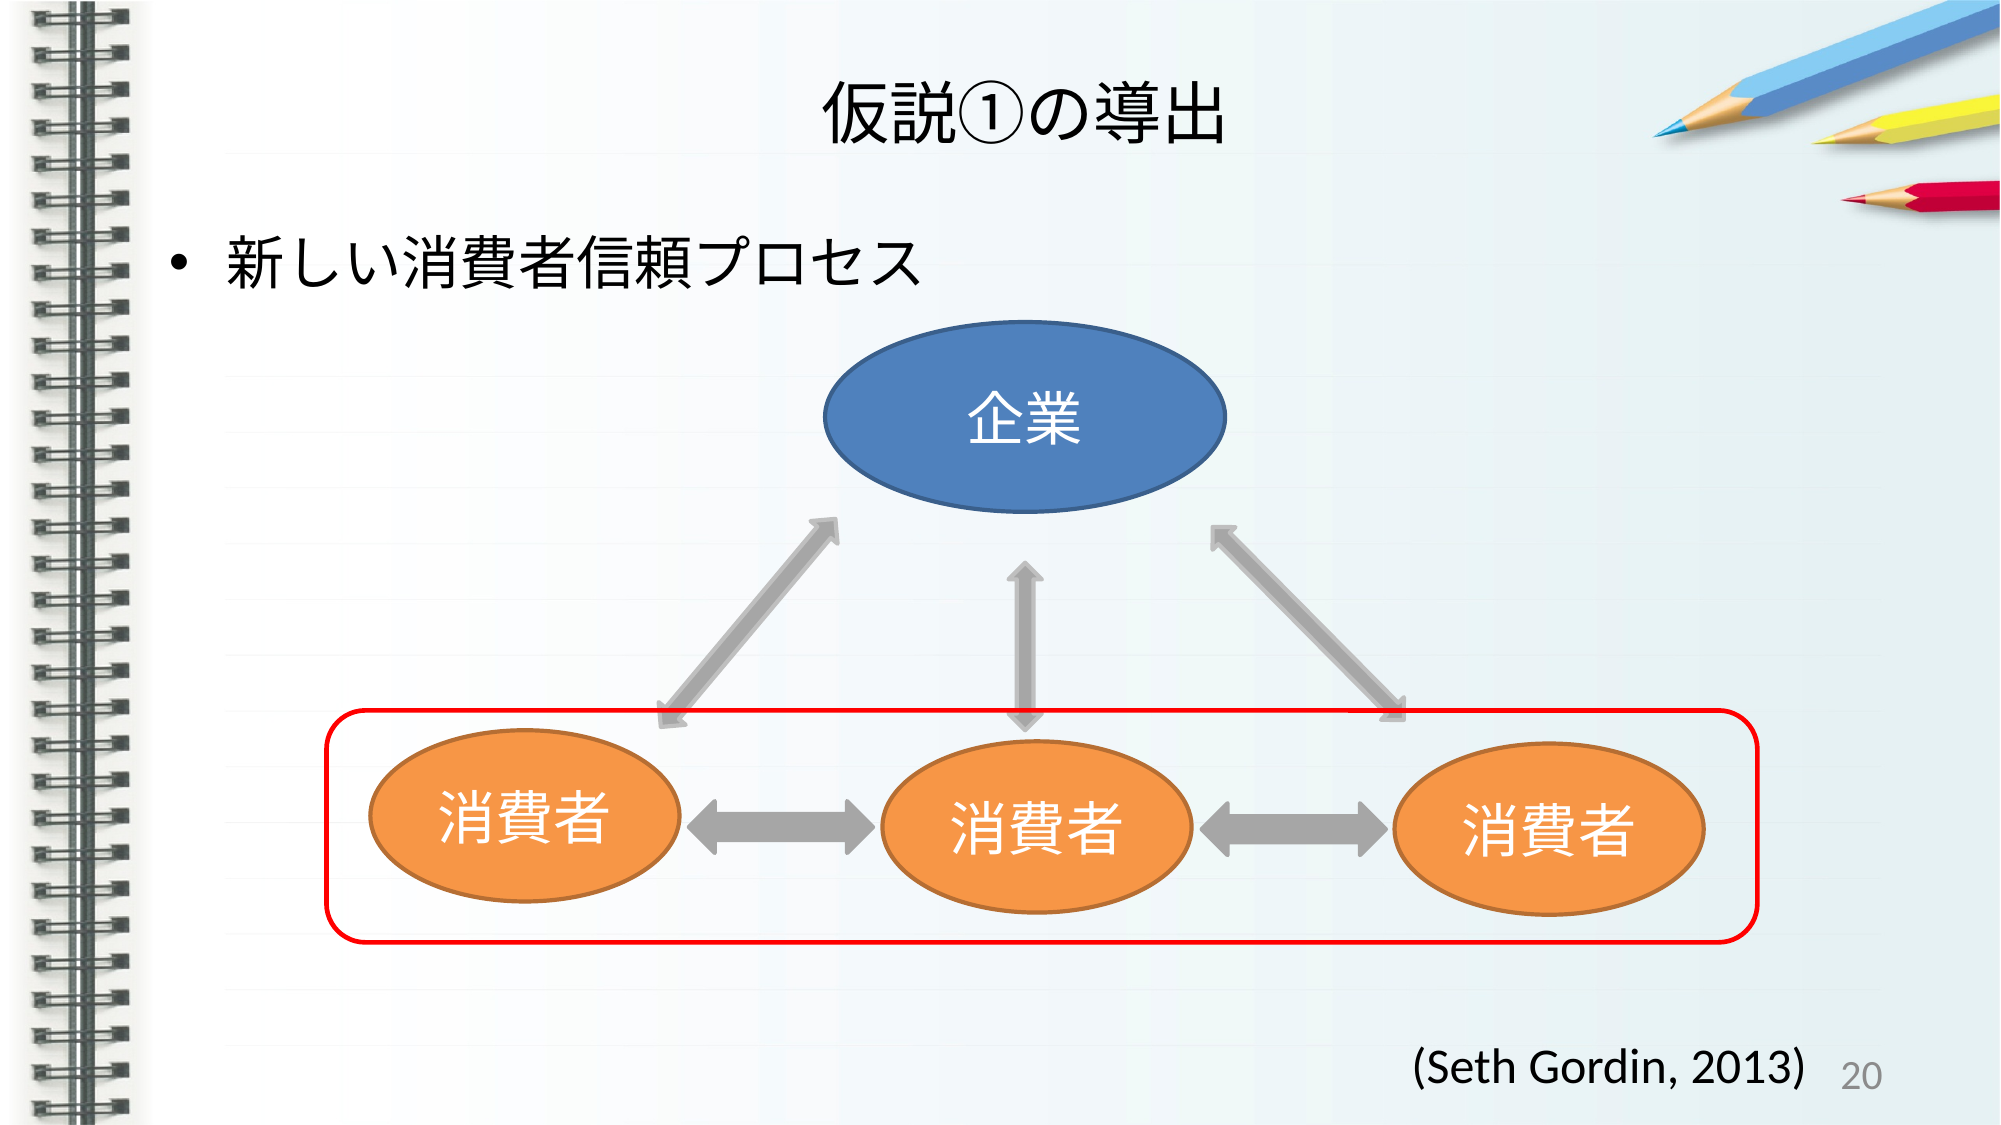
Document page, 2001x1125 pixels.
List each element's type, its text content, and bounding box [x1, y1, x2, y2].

title 仮説①の導出 [151, 45, 1900, 177]
list 新しい消費者信頼プロセス [151, 217, 1900, 961]
slide_number 20 [1433, 1042, 1900, 1103]
text_box (Seth Gordin, 2013) [1396, 1026, 1822, 1102]
text_box [324, 708, 1760, 945]
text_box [370, 321, 1705, 916]
picture [0, 0, 2000, 1125]
